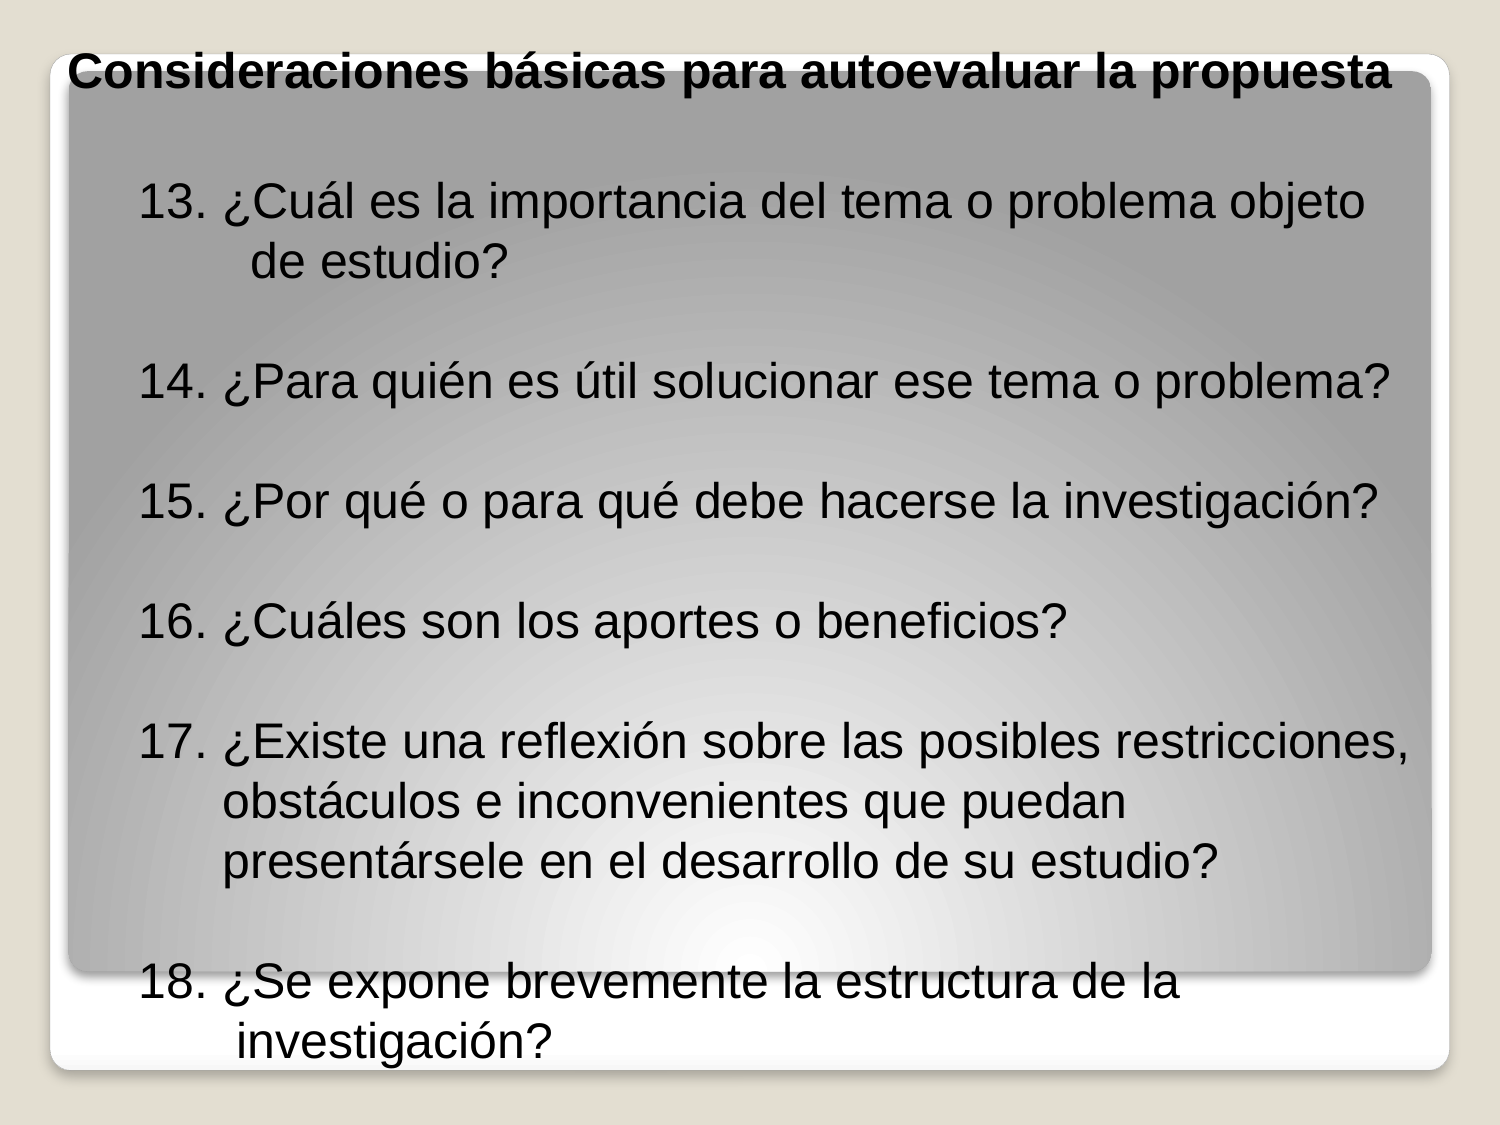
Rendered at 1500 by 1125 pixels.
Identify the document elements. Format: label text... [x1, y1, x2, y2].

text_box 13. ¿Cuál es la importancia del tema o problema objeto de estudio? 14. ¿Para quién es útil solucionar ese tema o problema? 15. ¿Por qué o para qué debe hacerse la investigación? 16. ¿Cuáles son los aportes o beneficios? 17. ¿Existe una reflexión sobre las posibles restricciones, obstáculos e inconvenientes que puedan presentársele en el desarrollo de su estudio? 18. ¿Se expone brevemente la estructura de la investigación? [123, 160, 1447, 1125]
text_box Consideraciones básicas para autoevaluar la propuesta [53, 31, 1424, 251]
